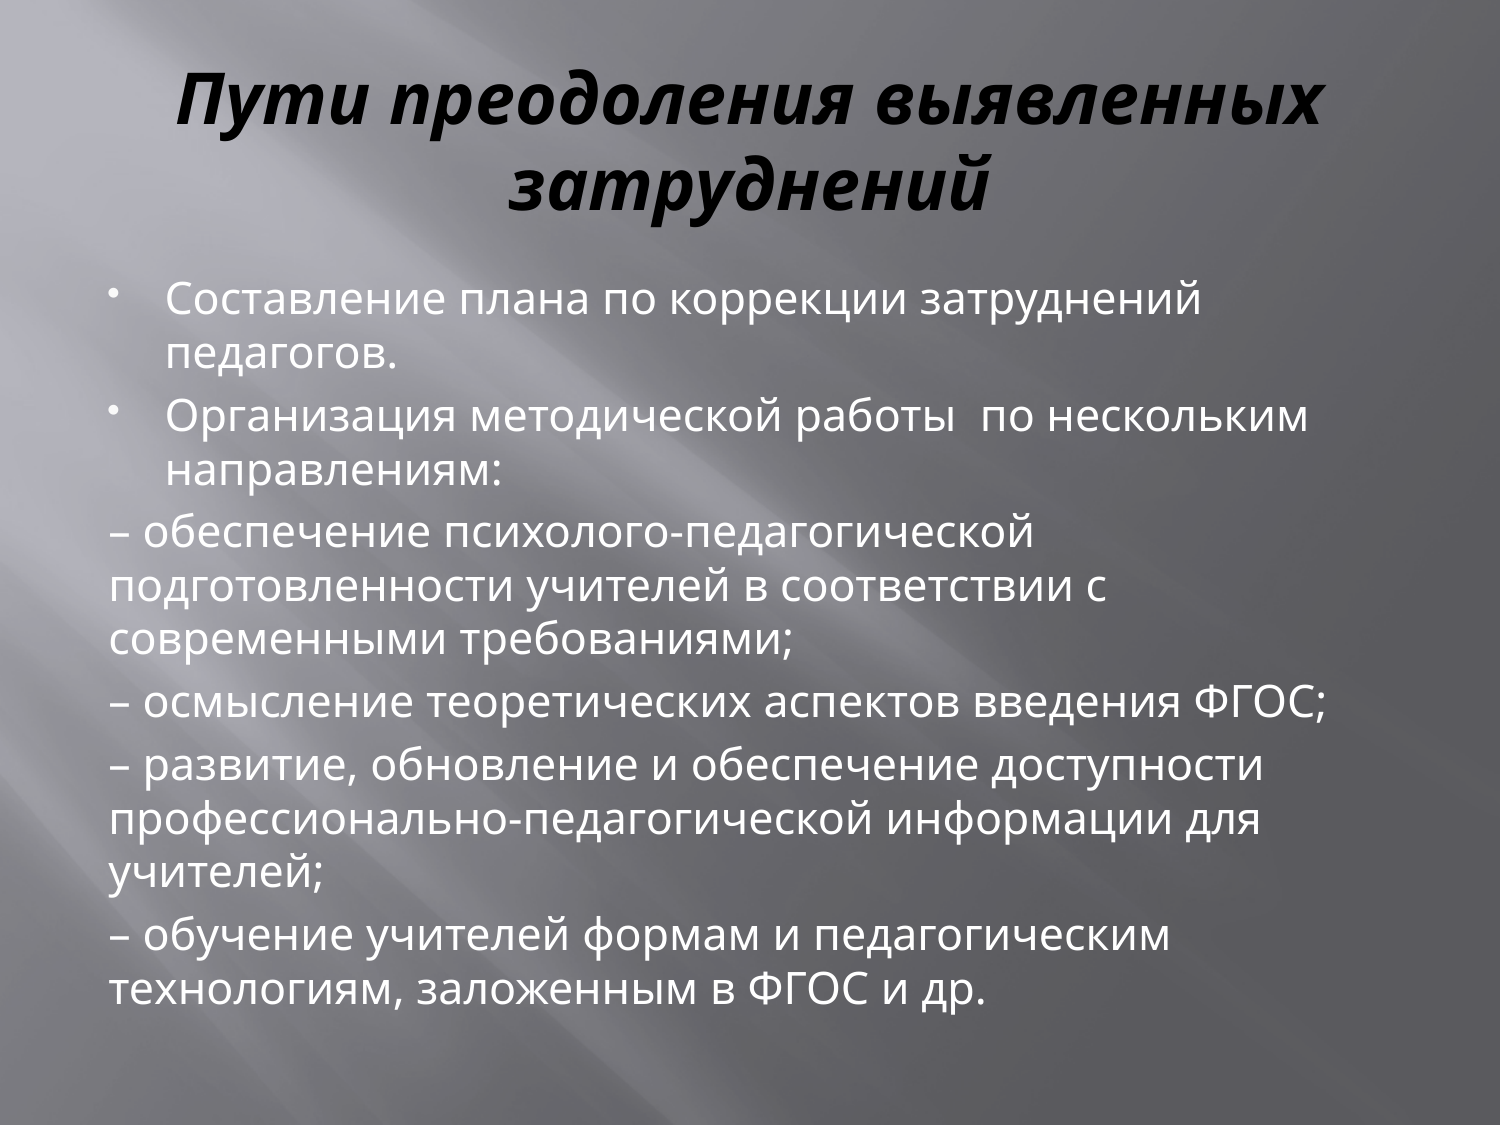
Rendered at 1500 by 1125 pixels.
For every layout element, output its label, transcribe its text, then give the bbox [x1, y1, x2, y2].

title Пути преодоления выявленных затруднений [75, 45, 1425, 233]
list Составление плана по коррекции затруднений педагогов. Организация методической работы по нескольким направлениям: – обеспечение психолого-педагогической подготовленности учителей в соответствии с современными требованиями; – осмысление теоретических аспектов введения ФГОС; – развитие, обновление и обеспечение доступности профессионально-педагогической информации для учителей; – обучение учителей формам и педагогическим технологиям, заложенным в ФГОС и др. [75, 262, 1425, 1035]
